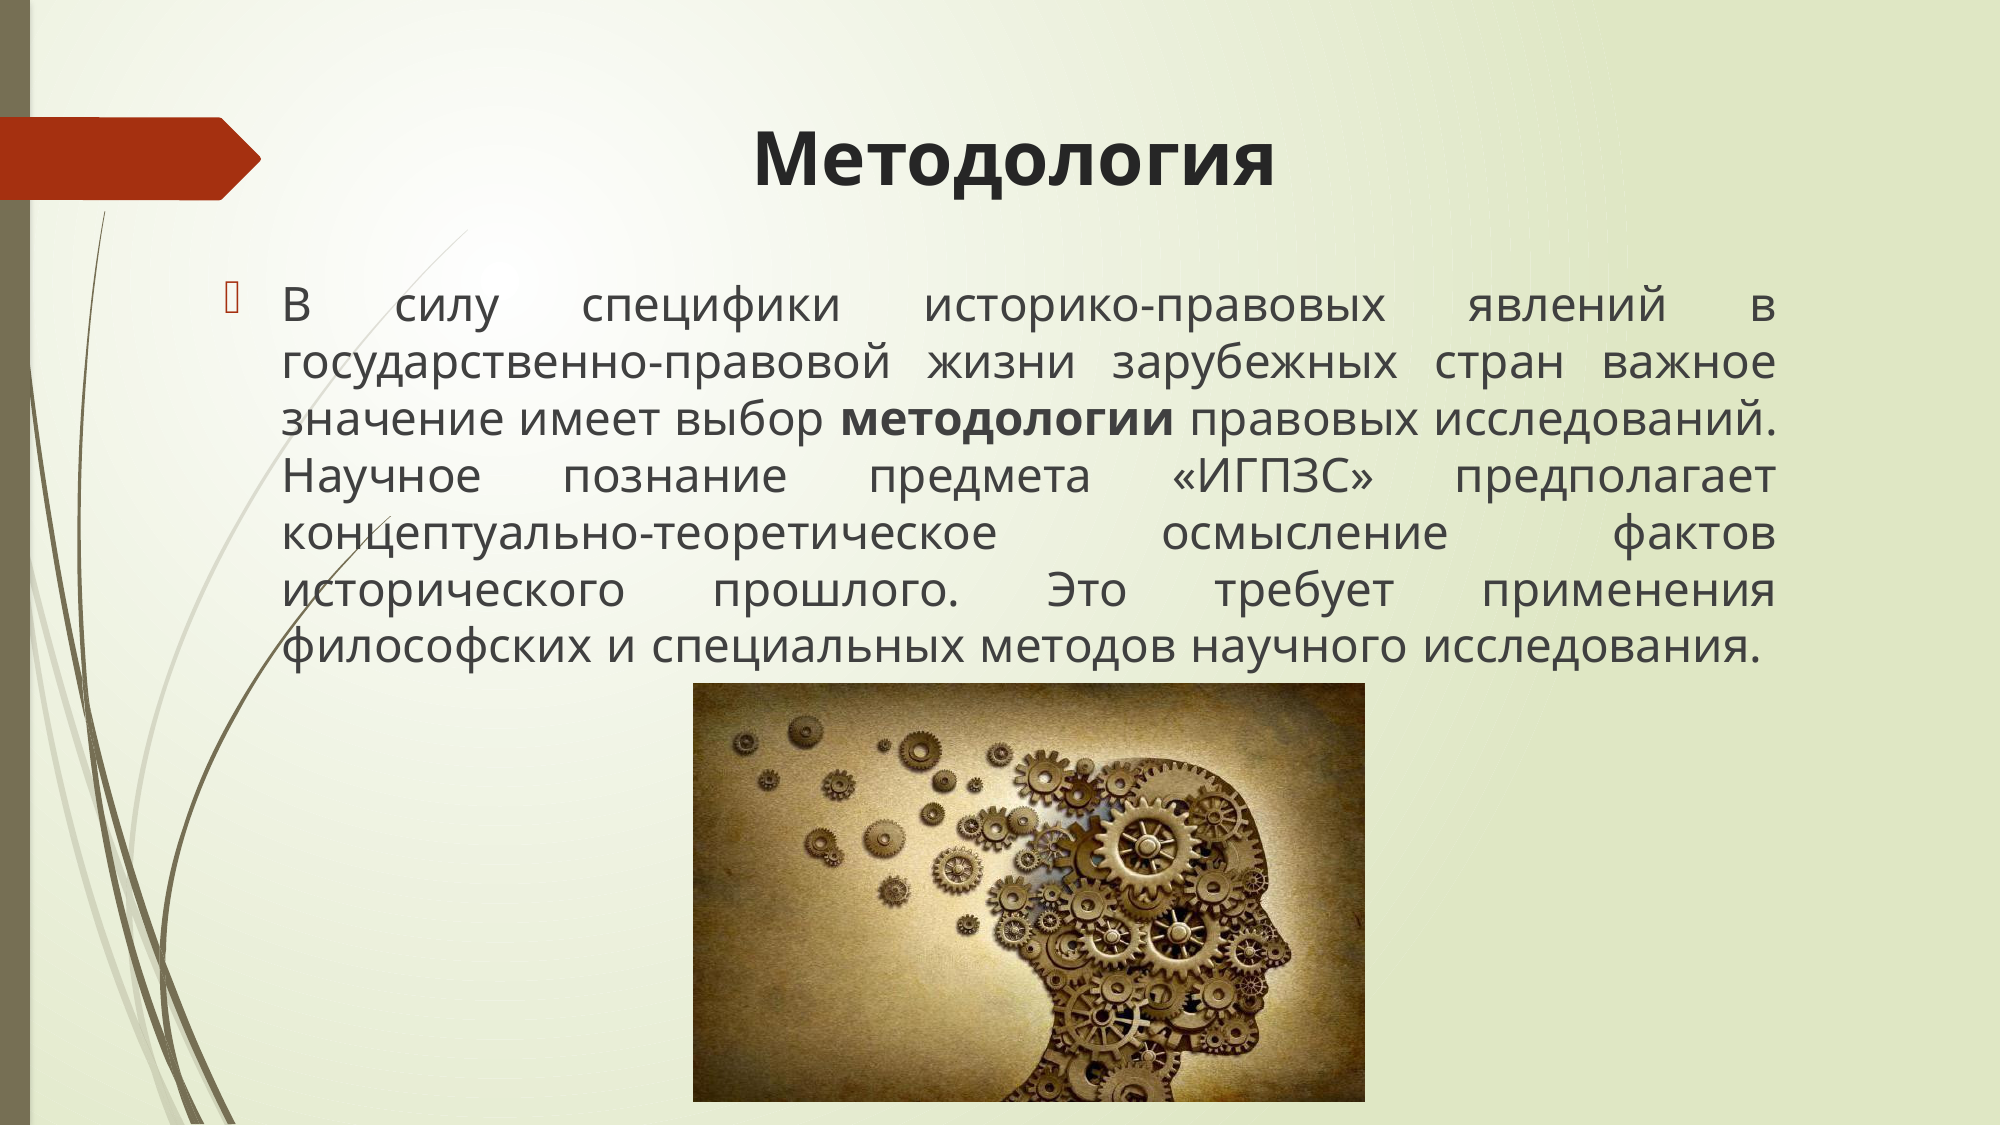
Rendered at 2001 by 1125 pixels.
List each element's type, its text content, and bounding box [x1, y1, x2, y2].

title Методология [30, 102, 2000, 313]
picture [692, 683, 1366, 1102]
list В силу специфики историко-правовых явлений в государственно-правовой жизни зарубежных стран важное значение имеет выбор методологии правовых исследований. Научное познание предмета «ИГПЗС» предполагает концептуально-теоретическое осмысление фактов исторического прошлого. Это требует применения философских и специальных методов научного исследования. [209, 266, 1794, 705]
